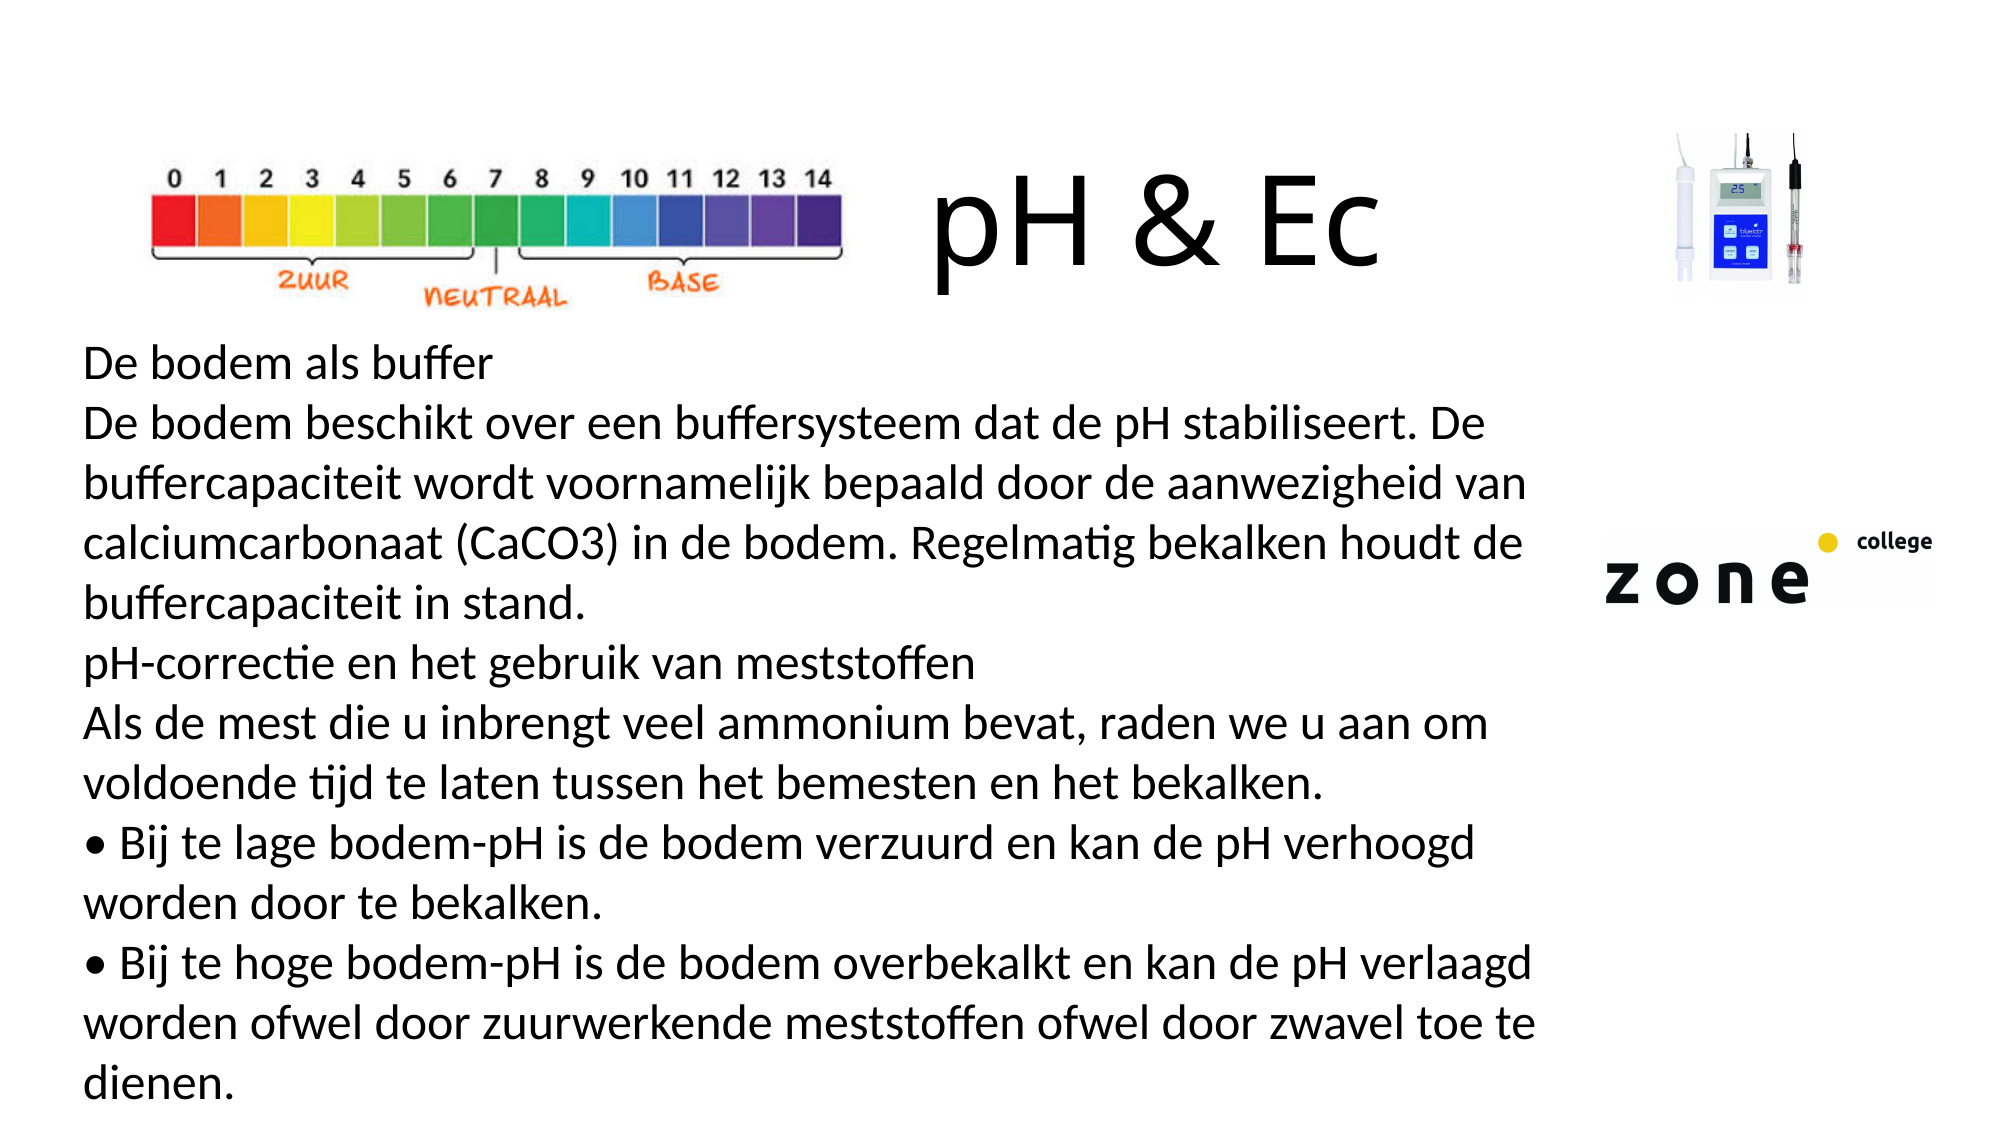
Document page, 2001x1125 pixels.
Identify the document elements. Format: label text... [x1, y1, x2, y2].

picture [1606, 531, 1932, 605]
picture [1654, 133, 1821, 299]
text_box De bodem als buffer De bodem beschikt over een buffersysteem dat de pH stabiliseert. De buffercapaciteit wordt voornamelijk bepaald door de aanwezigheid van calciumcarbonaat (CaCO3) in de bodem. Regelmatig bekalken houdt de buffercapaciteit in stand. pH-correctie en het gebruik van meststoffen Als de mest die u inbrengt veel ammonium bevat, raden we u aan om voldoende tijd te laten tussen het bemesten en het bekalken. • Bij te lage bodem-pH is de bodem verzuurd en kan de pH verhoogd worden door te bekalken. • Bij te hoge bodem-pH is de bodem overbekalkt en kan de pH verlaagd worden ofwel door zuurwerkende meststoffen ofwel door zwavel toe te dienen. [68, 322, 1652, 1117]
picture [136, 147, 860, 318]
text_box pH & Ec [912, 133, 1399, 298]
